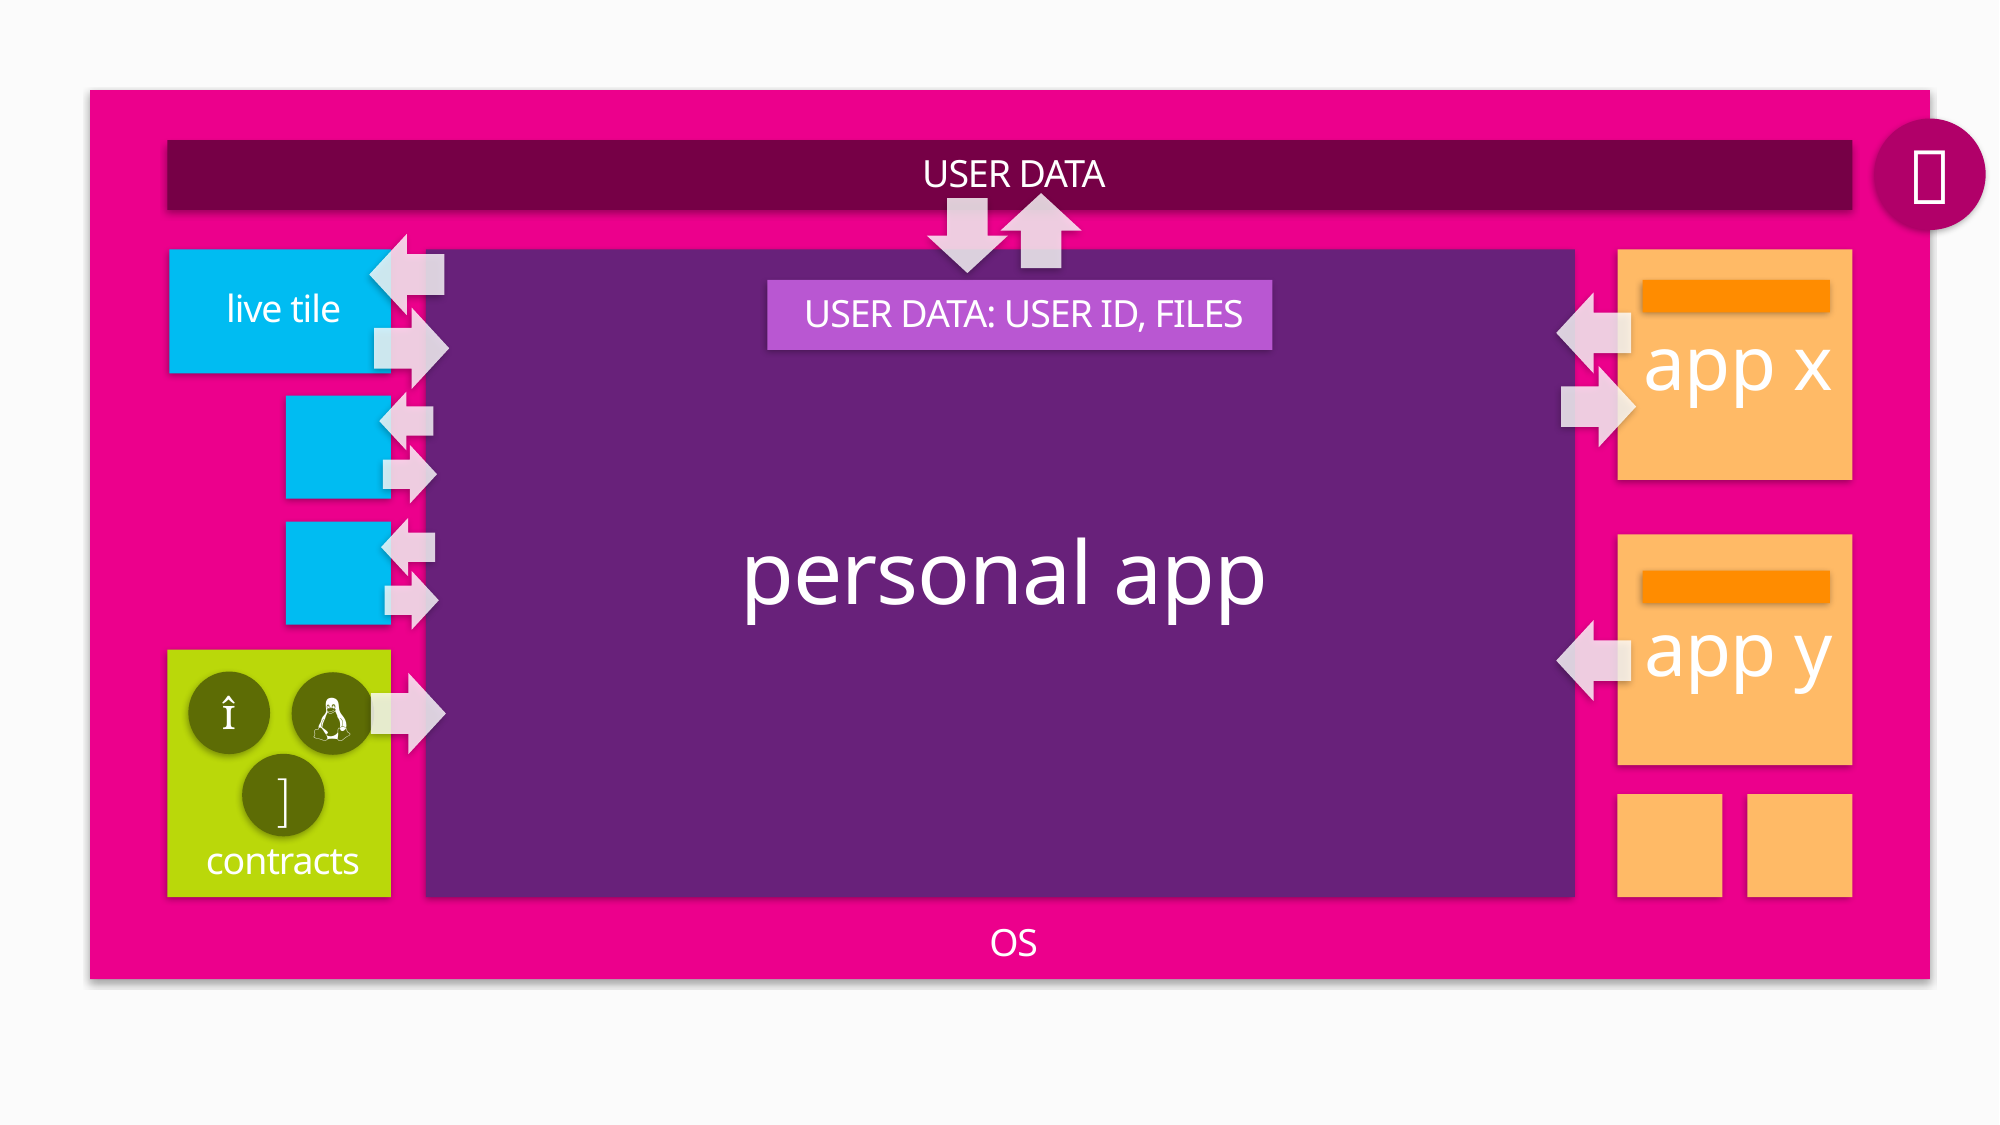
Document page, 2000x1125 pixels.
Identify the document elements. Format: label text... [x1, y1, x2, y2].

text_box [1642, 570, 1831, 604]
text_box USER DATA: USER ID, FILES [767, 279, 1273, 351]
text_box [353, 544, 467, 603]
text_box  [241, 753, 326, 838]
text_box [1617, 793, 1723, 898]
text_box [1642, 279, 1831, 313]
text_box [370, 672, 447, 755]
text_box [285, 521, 392, 625]
text_box OS [89, 89, 1931, 980]
text_box 👶 [1873, 117, 1987, 231]
text_box [1555, 619, 1632, 702]
text_box  [187, 670, 271, 755]
text_box USER DATA [167, 139, 1853, 211]
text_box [1518, 329, 1674, 410]
text_box app x [1617, 249, 1853, 481]
text_box contracts [167, 649, 392, 898]
text_box app y [1617, 534, 1853, 766]
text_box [331, 271, 487, 352]
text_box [351, 418, 465, 477]
text_box personal app [425, 249, 1576, 898]
text_box live tile [168, 249, 388, 374]
text_box  [290, 671, 370, 756]
text_box [285, 395, 392, 499]
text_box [926, 192, 1082, 274]
text_box [1747, 793, 1853, 898]
